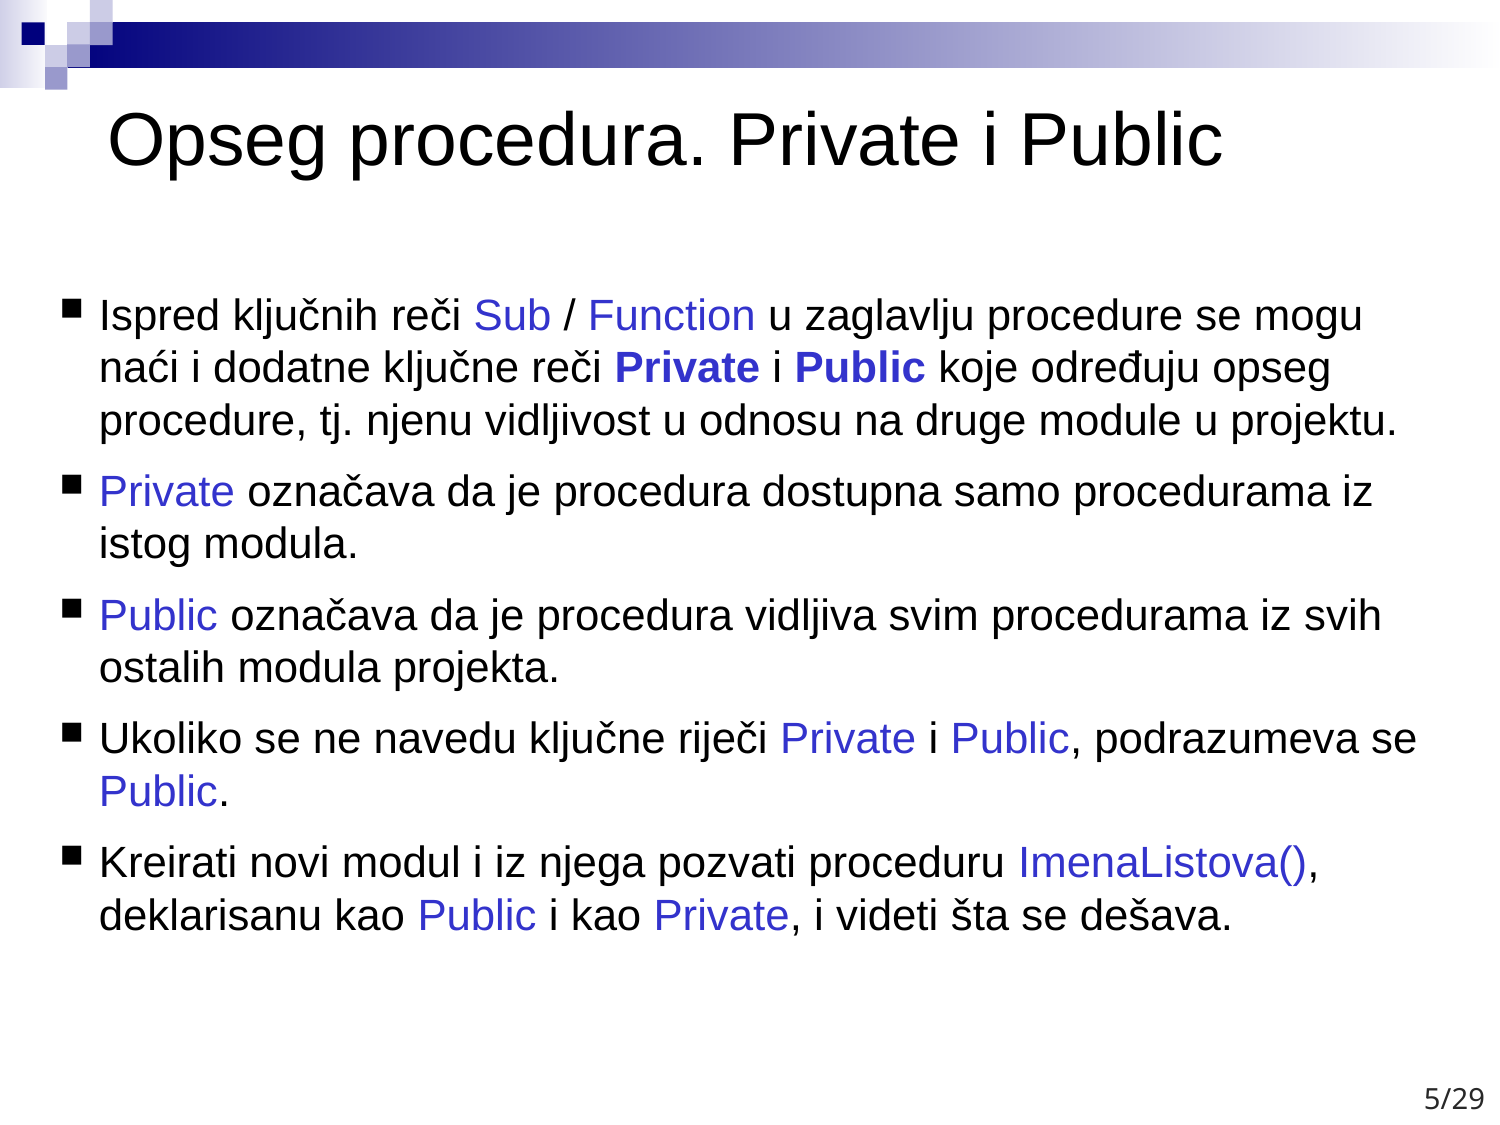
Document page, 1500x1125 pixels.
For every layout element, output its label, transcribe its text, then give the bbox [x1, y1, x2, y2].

text_box Ispred ključnih reči Sub / Function u zaglavlju procedure se mogu naći i dodatne ključne reči Private i Public koje određuju opseg procedure, tj. njenu vidljivost u odnosu na druge module u projektu. Private označava da je procedura dostupna samo procedurama iz istog modula. Public označava da je procedura vidljiva svim procedurama iz svih ostalih modula projekta. Ukoliko se ne navedu ključne riječi Private i Public, podrazumeva se Public. Kreirati novi modul i iz njega pozvati proceduru ImenaListova(), deklarisanu kao Public i kao Private, i videti šta se dešava. [50, 279, 1453, 941]
title Opseg procedura. Private i Public [92, 75, 1282, 197]
text_box 5/29 [1374, 1072, 1500, 1123]
